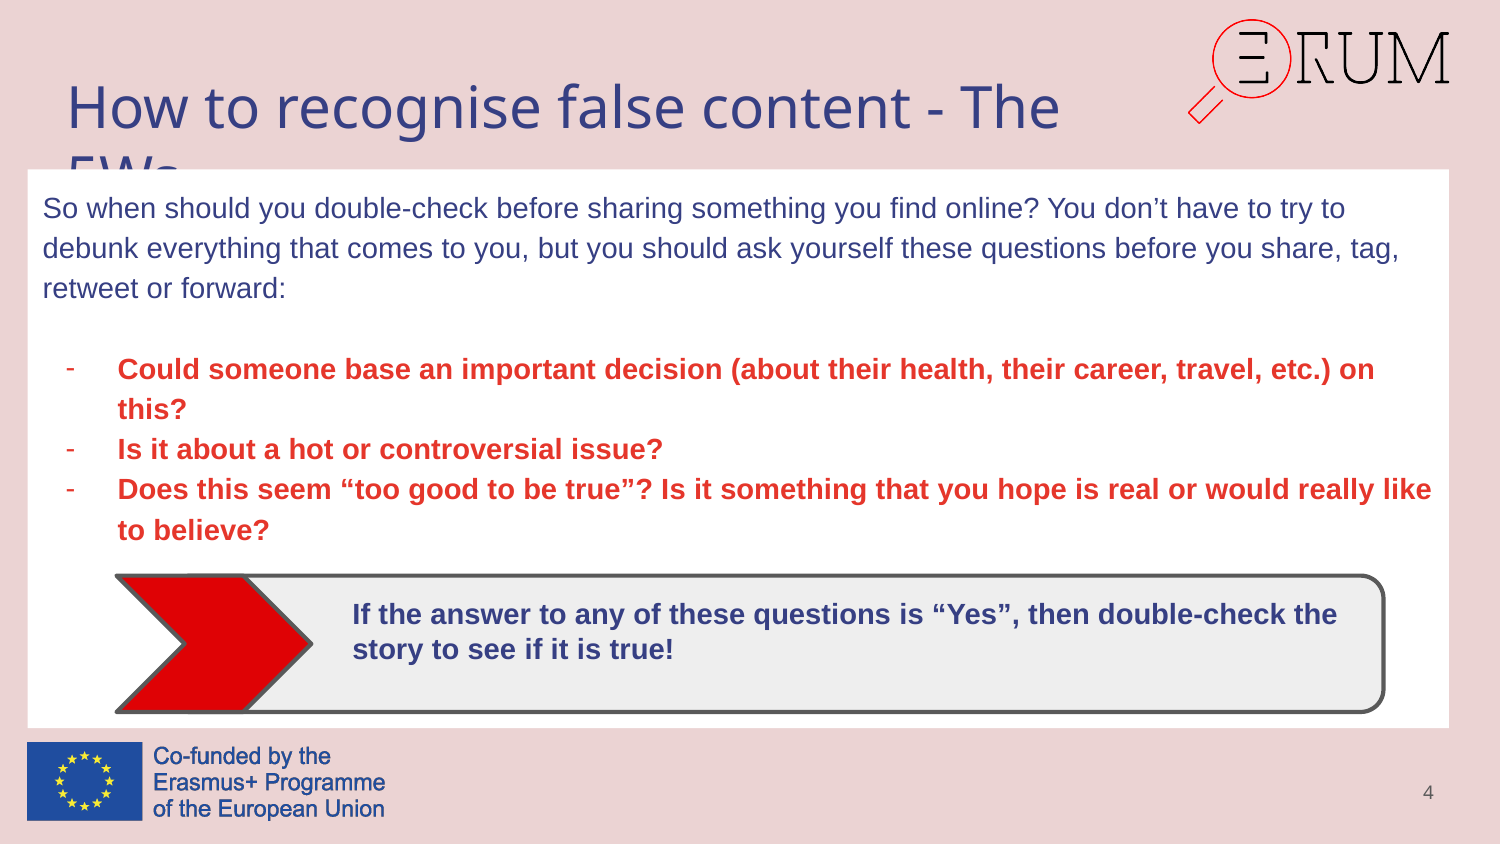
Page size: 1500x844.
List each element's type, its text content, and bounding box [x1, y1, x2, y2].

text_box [288, 575, 1384, 713]
slide_number 4 [1358, 761, 1449, 826]
picture [1136, 0, 1500, 137]
title How to recognise false content - The 5Ws [51, 55, 1168, 150]
picture [27, 742, 385, 821]
list So when should you double-check before sharing something you find online? You don’t have to try to debunk everything that comes to you, but you should ask yourself these questions before you share, tag, retweet or forward: Could someone base an important decision (about their health, their career, travel, etc.) on this? Is it about a hot or controversial issue? Does this seem “too good to be true”? Is it something that you hope is real or would really like to believe? [27, 169, 1449, 729]
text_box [145, 546, 283, 742]
